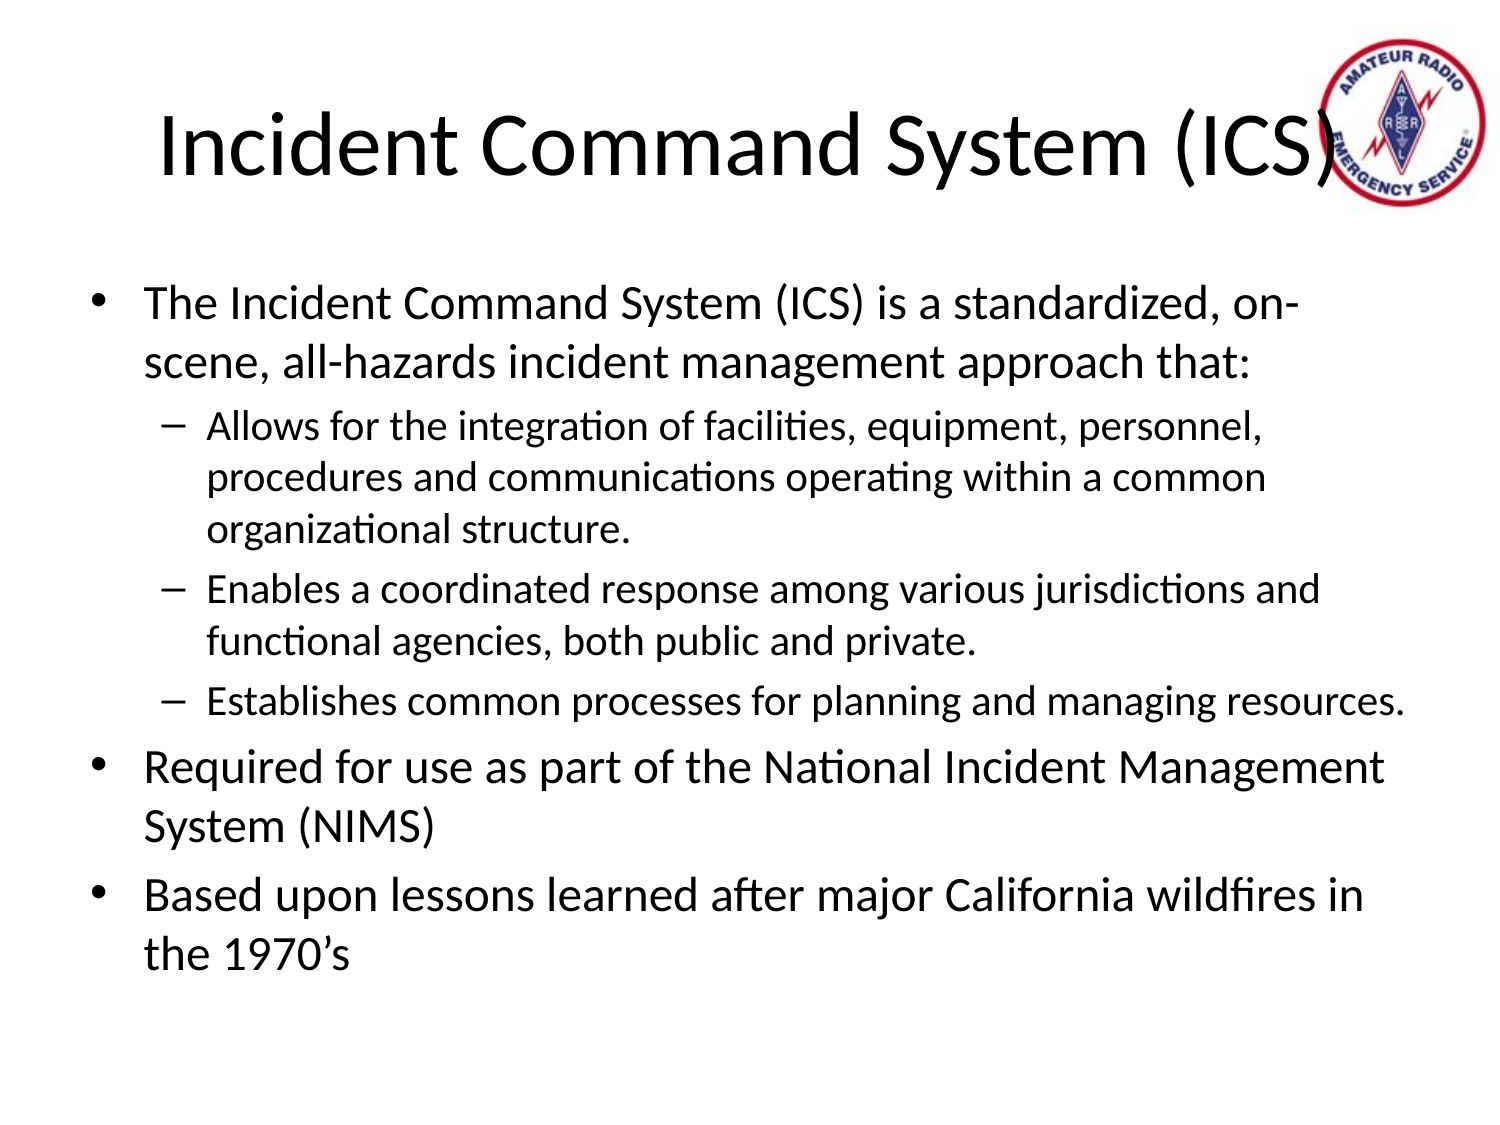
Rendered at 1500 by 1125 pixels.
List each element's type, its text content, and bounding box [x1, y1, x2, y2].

title Incident Command System (ICS) [75, 45, 1425, 233]
picture [1304, 24, 1500, 213]
list The Incident Command System (ICS) is a standardized, on-scene, all-hazards incident management approach that: Allows for the integration of facilities, equipment, personnel, procedures and communications operating within a common organizational structure. Enables a coordinated response among various jurisdictions and functional agencies, both public and private. Establishes common processes for planning and managing resources. Required for use as part of the National Incident Management System (NIMS) Based upon lessons learned after major California wildfires in the 1970’s [75, 262, 1425, 1005]
